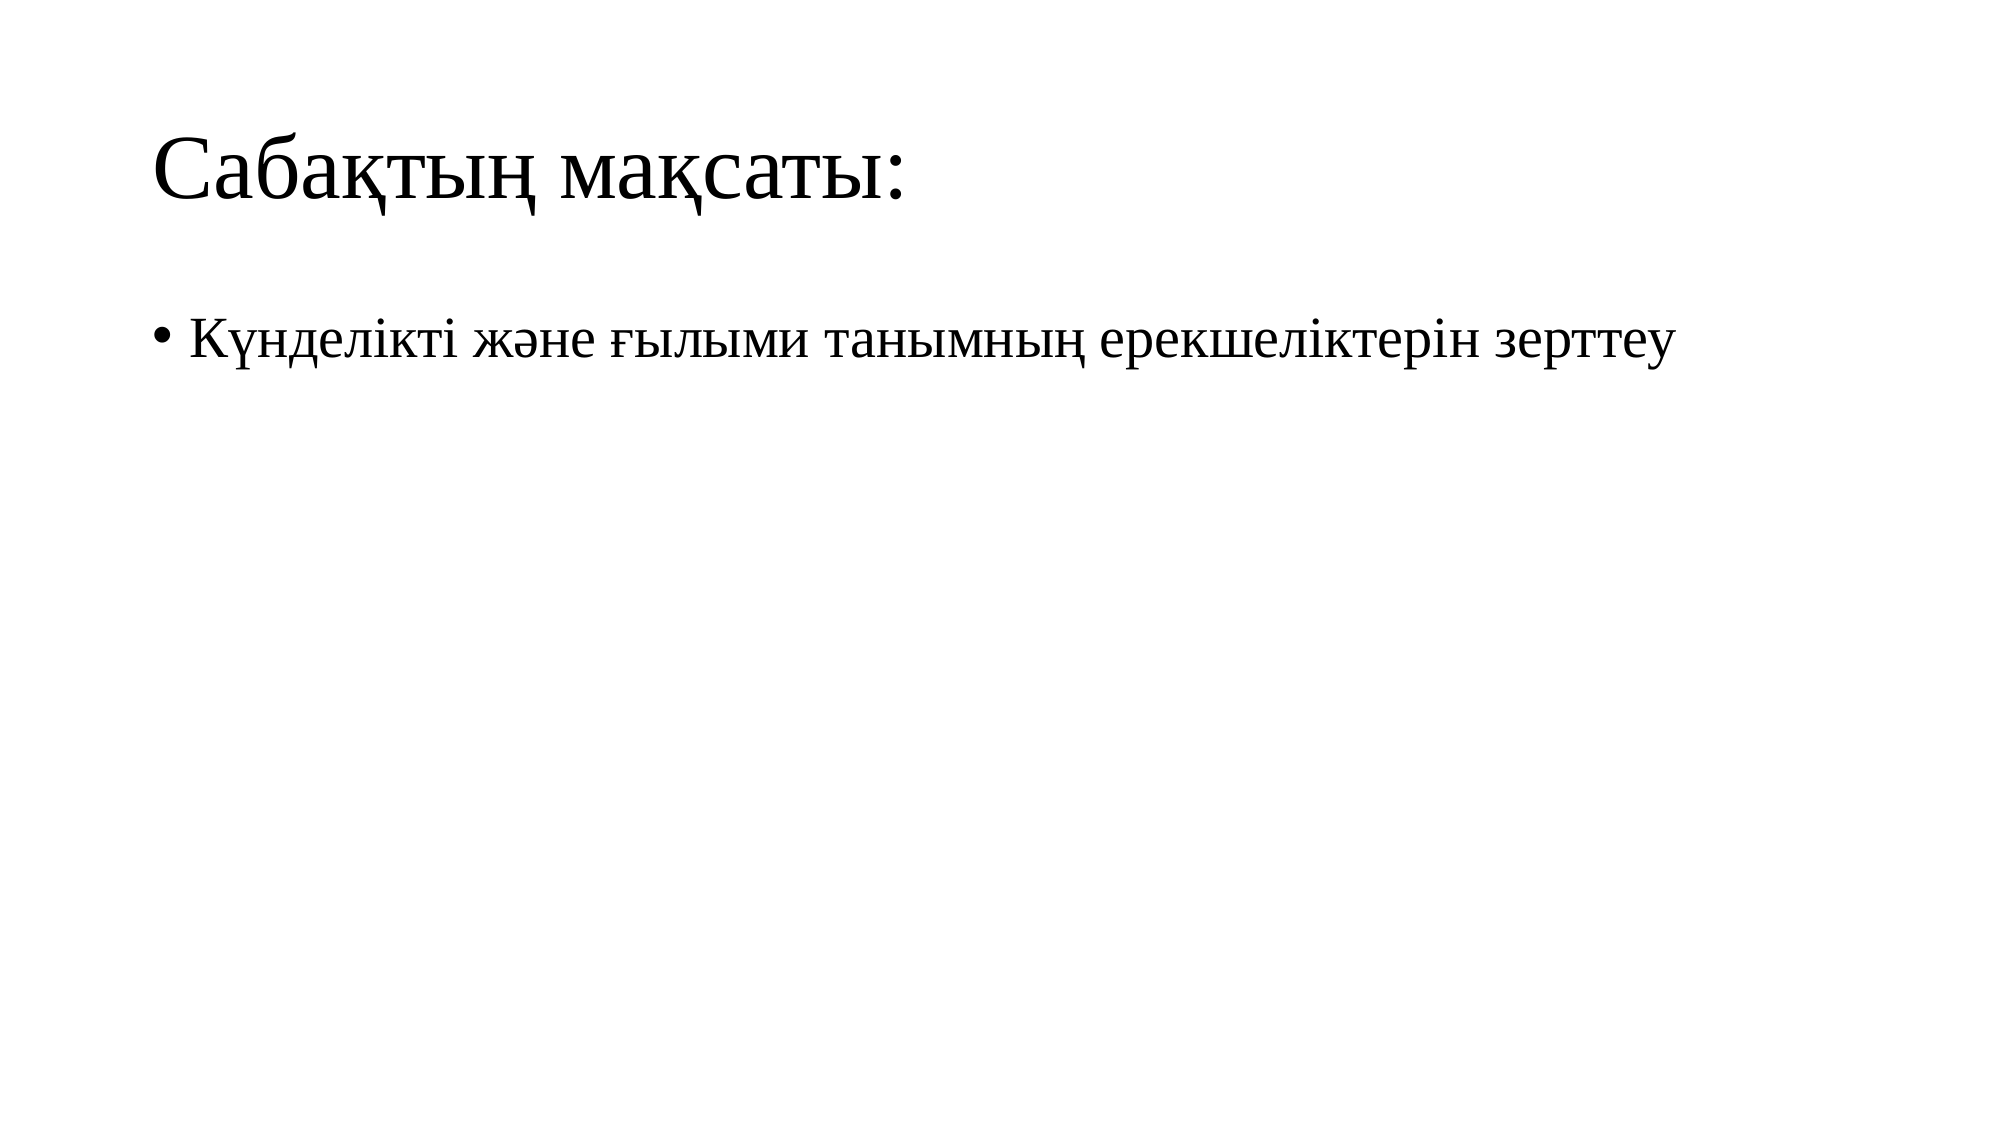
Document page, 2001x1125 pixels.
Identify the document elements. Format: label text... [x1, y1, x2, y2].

list Күнделікті және ғылыми танымның ерекшеліктерін зерттеу [137, 299, 1863, 1014]
title Сабақтың мақсаты: [137, 59, 1863, 278]
